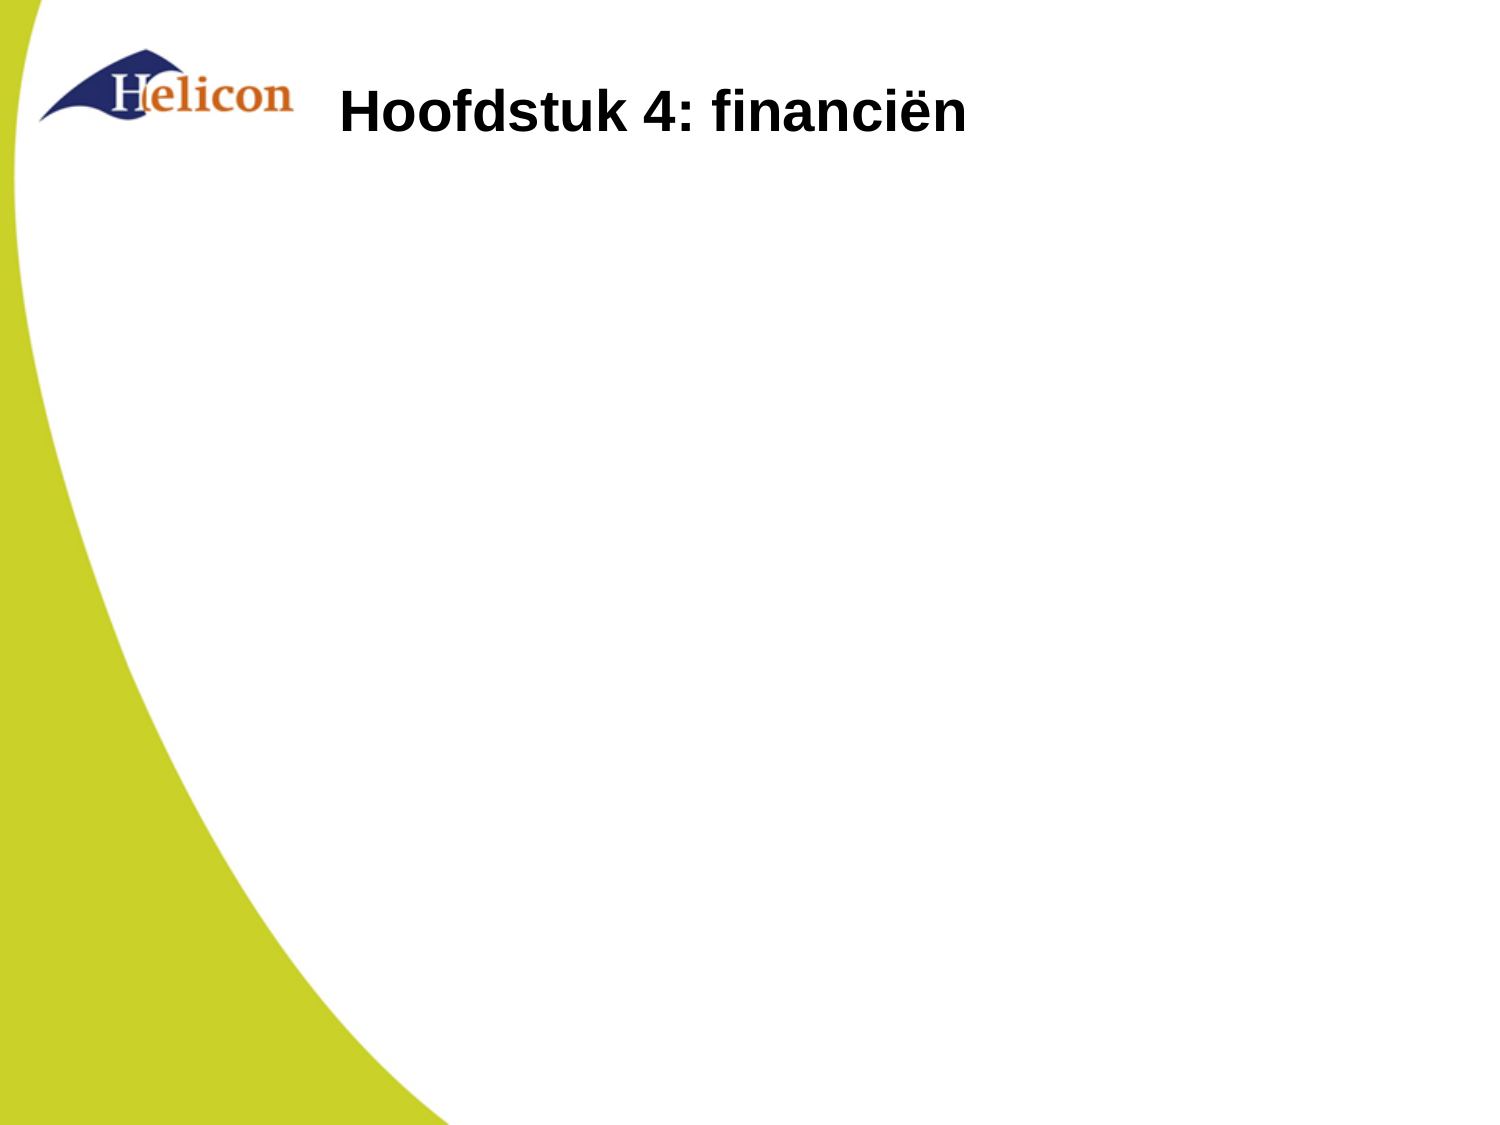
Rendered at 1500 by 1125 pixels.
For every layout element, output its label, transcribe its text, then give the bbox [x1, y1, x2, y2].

title Hoofdstuk 4: financiën [324, 54, 1415, 161]
picture [0, 0, 1500, 1125]
